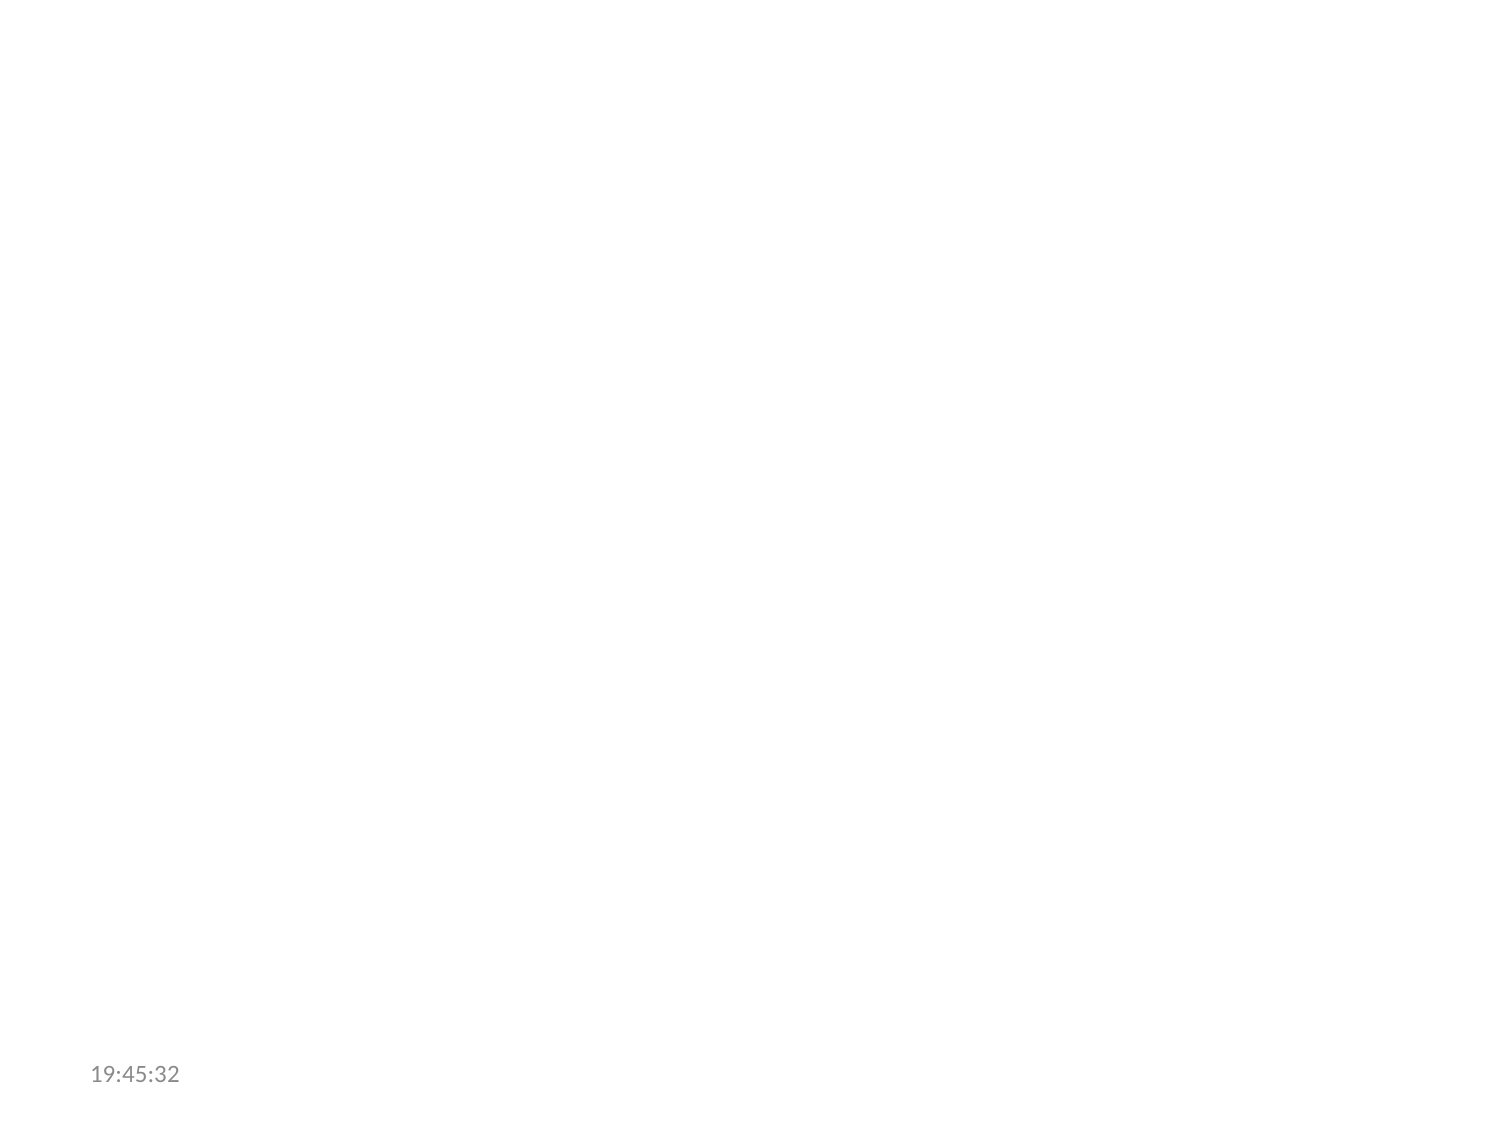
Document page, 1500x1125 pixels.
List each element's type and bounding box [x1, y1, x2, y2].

slide_number [75, 1042, 425, 1103]
